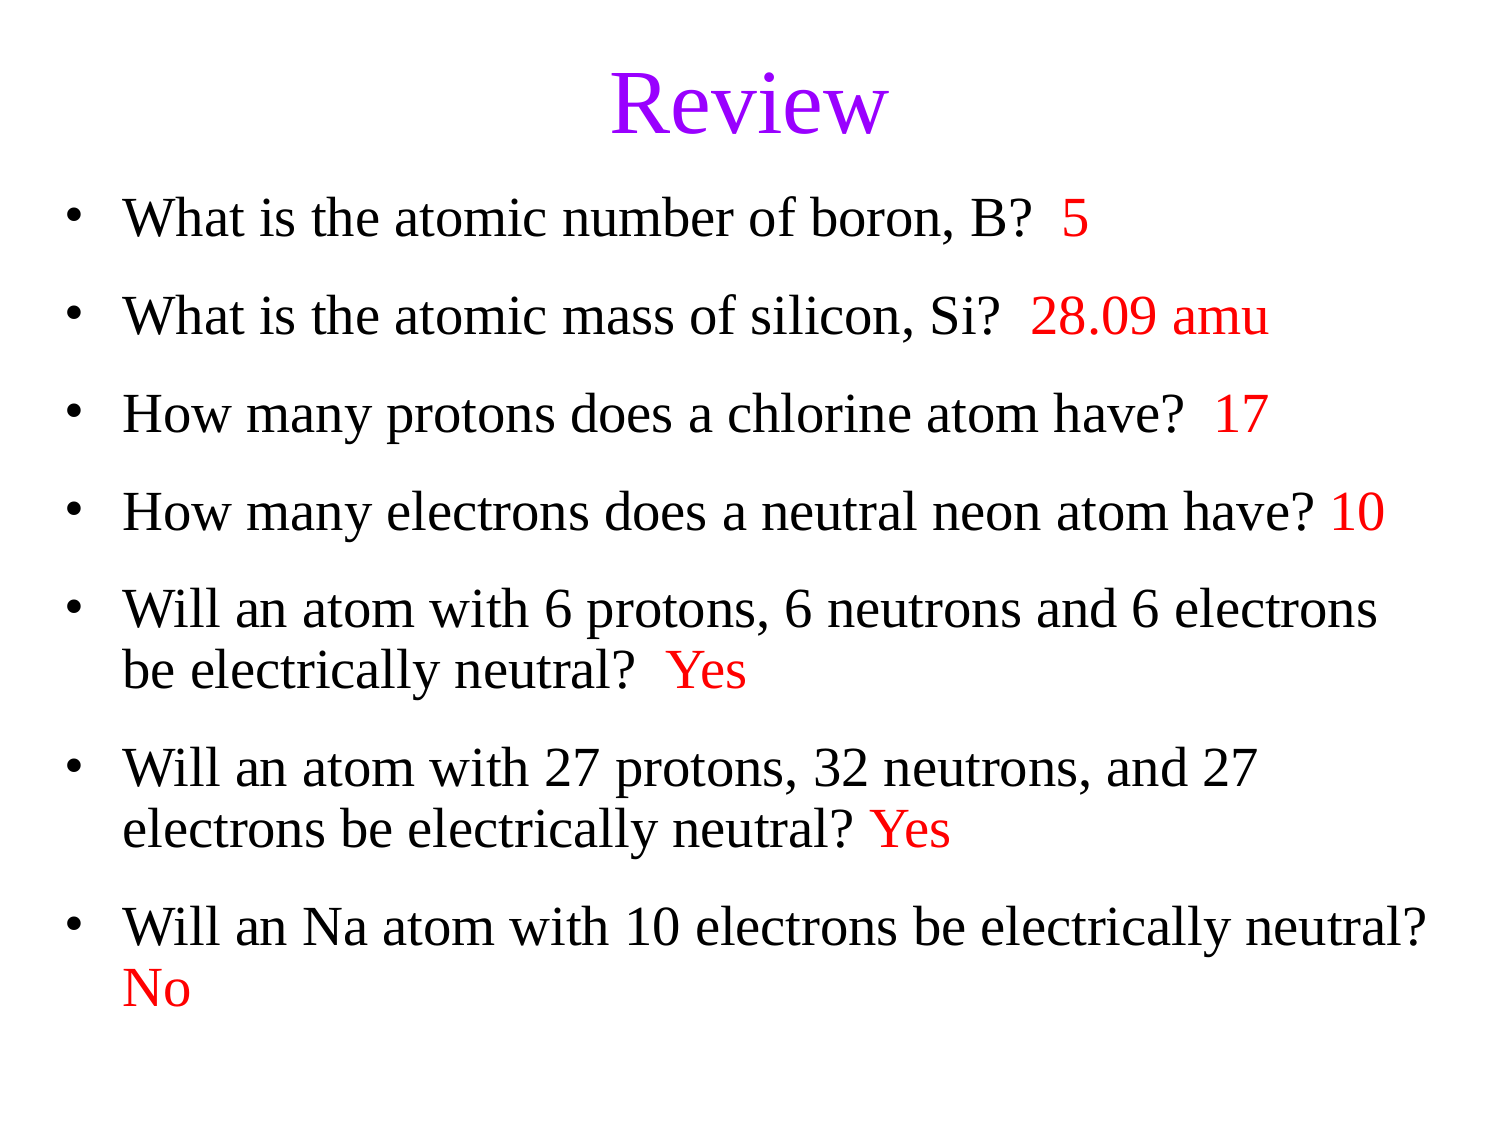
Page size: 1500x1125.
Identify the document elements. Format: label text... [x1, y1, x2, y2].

text_box Review [112, 3, 1388, 179]
text_box What is the atomic number of boron, B? 5 What is the atomic mass of silicon, Si? 28.09 amu How many protons does a chlorine atom have? 17 How many electrons does a neutral neon atom have? 10 Will an atom with 6 protons, 6 neutrons and 6 electrons be electrically neutral? Yes Will an atom with 27 protons, 32 neutrons, and 27 electrons be electrically neutral? Yes Will an Na atom with 10 electrons be electrically neutral? No [49, 179, 1450, 1035]
